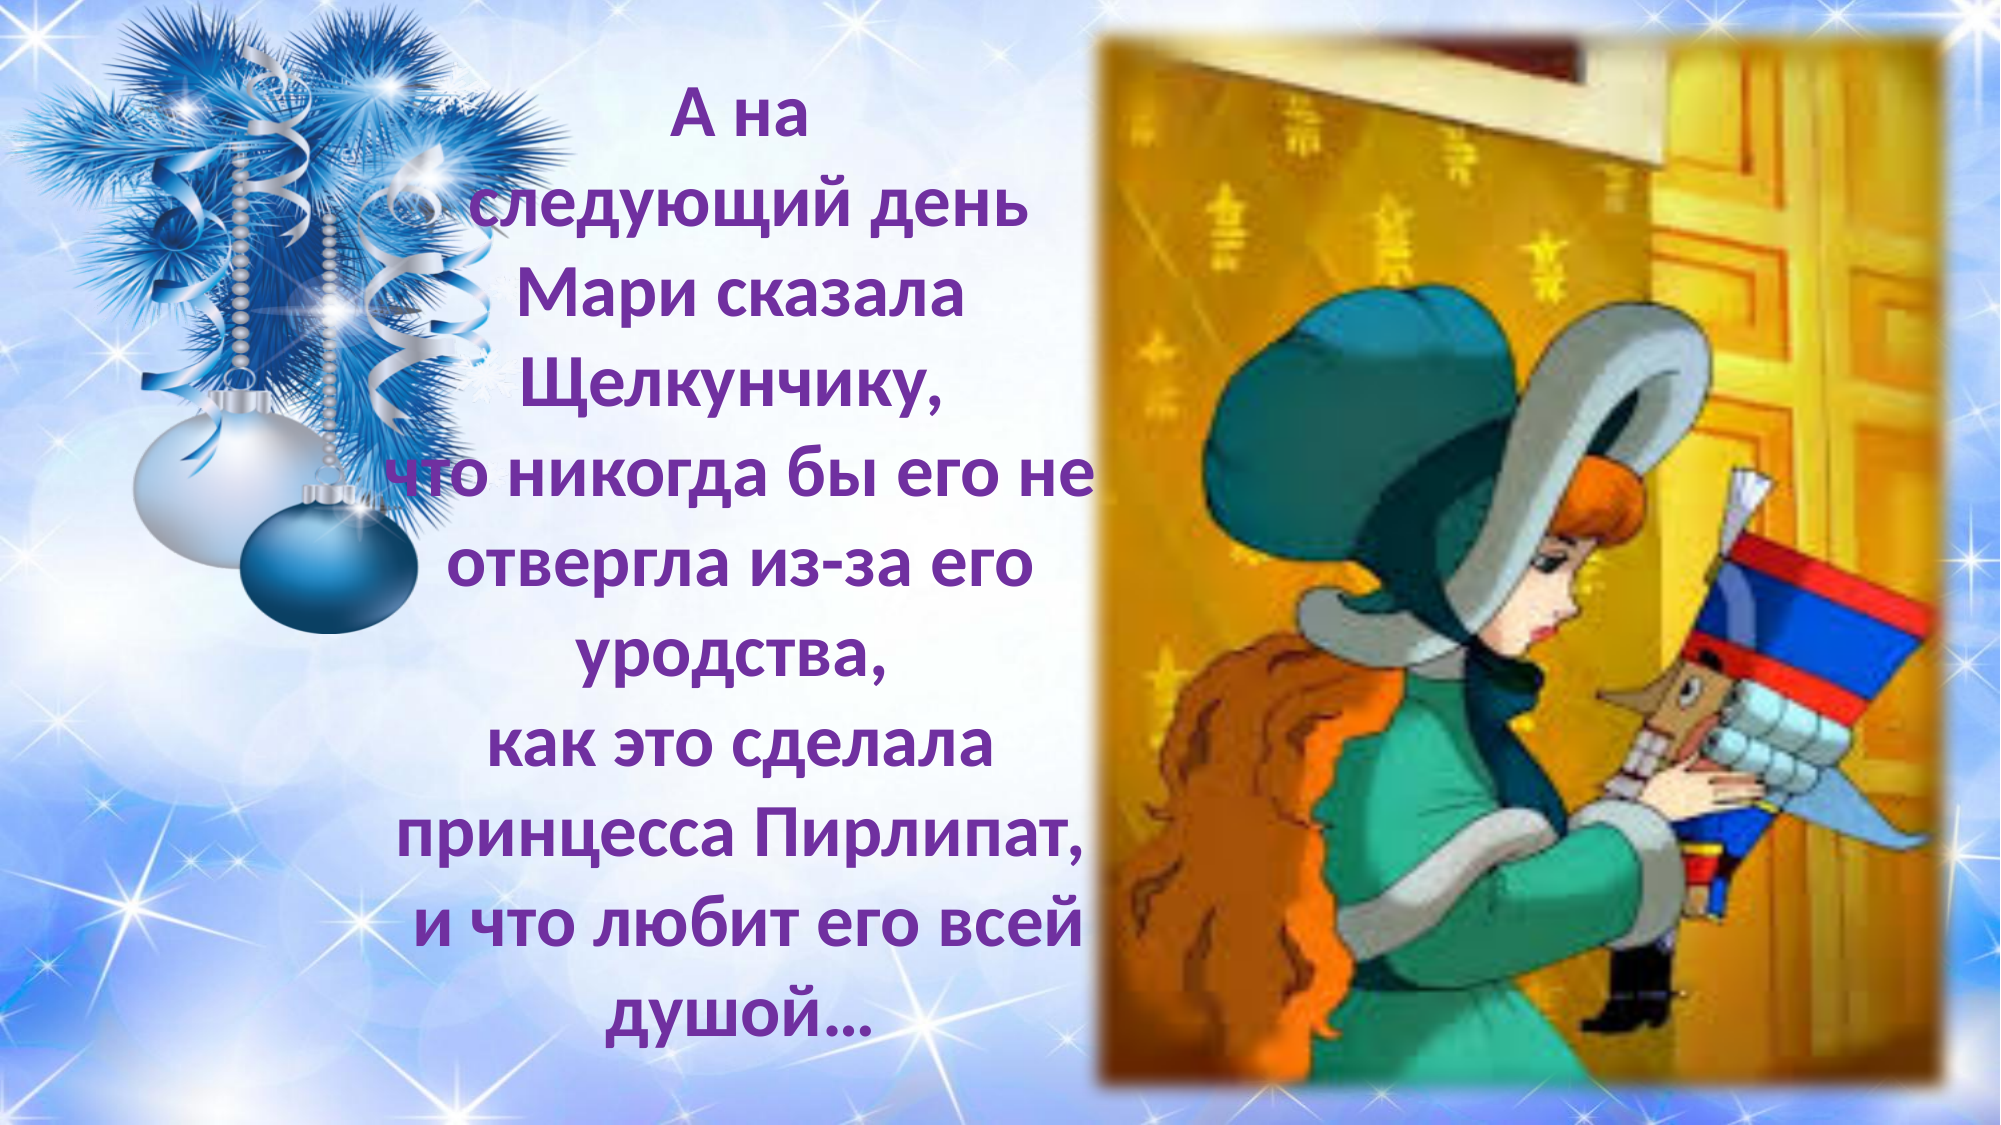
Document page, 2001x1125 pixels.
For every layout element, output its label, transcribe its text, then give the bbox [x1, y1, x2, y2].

text_box А на следующий день Мари сказала Щелкунчику, что никогда бы его не отвергла из-за его уродства, как это сделала принцесса Пирлипат, и что любит его всей душой… [358, 54, 1075, 1060]
picture [0, 0, 2000, 1125]
